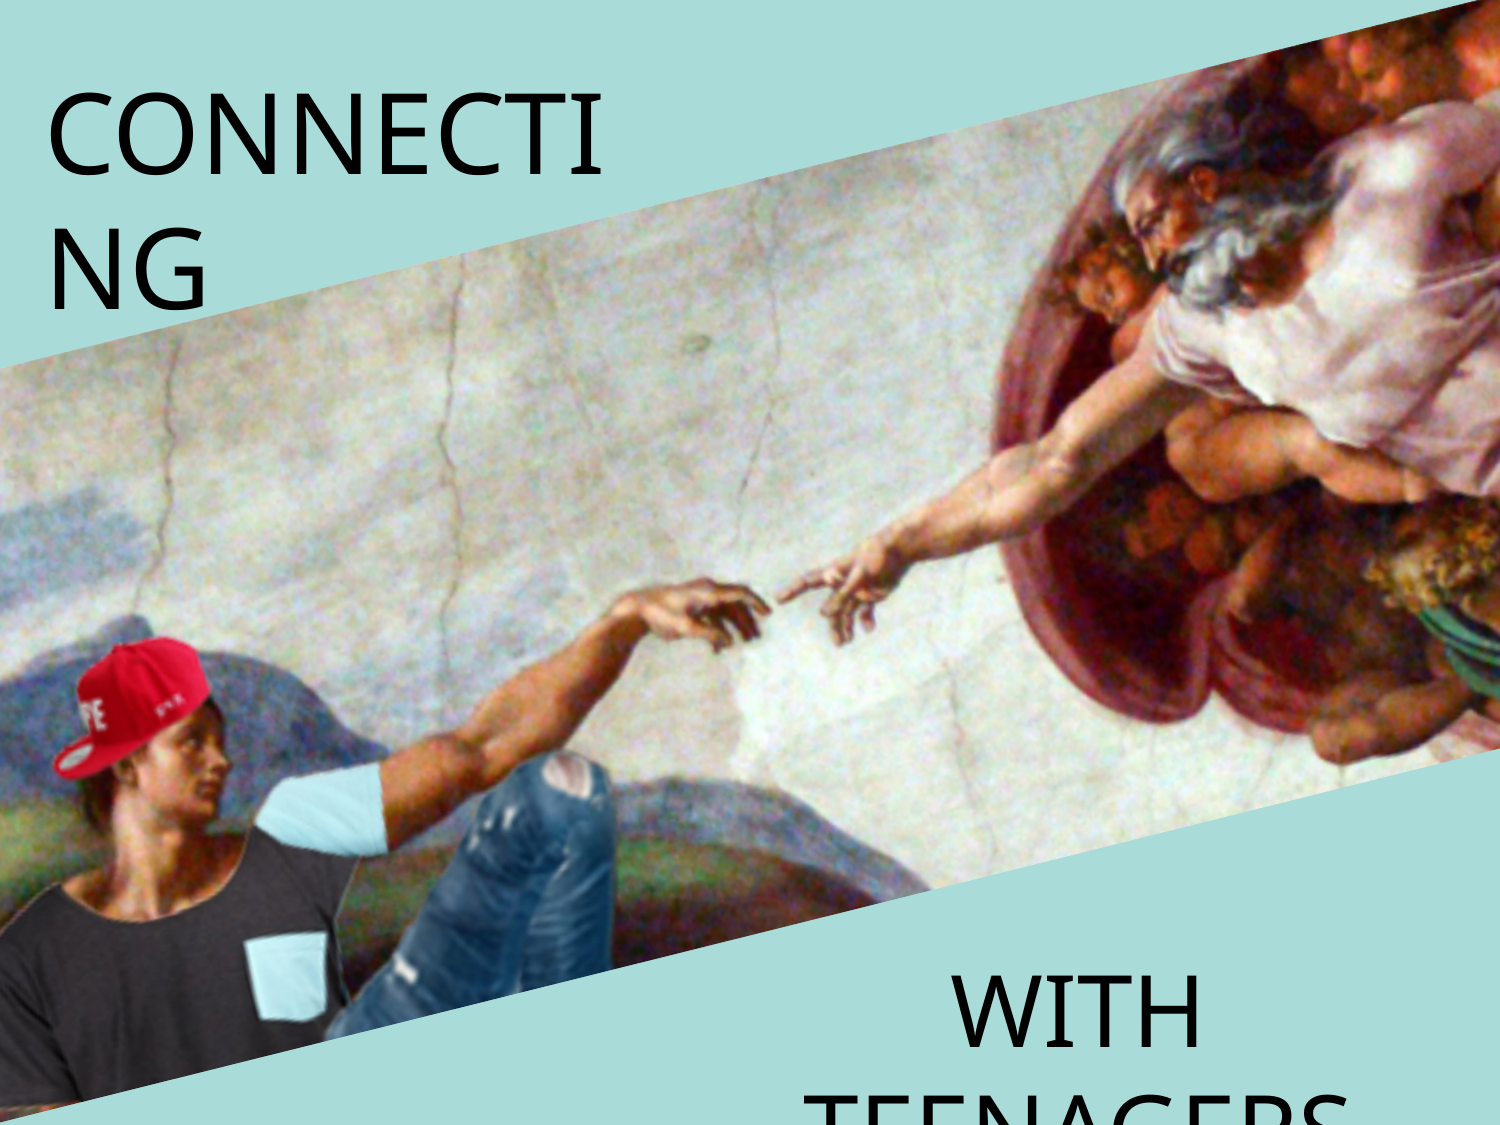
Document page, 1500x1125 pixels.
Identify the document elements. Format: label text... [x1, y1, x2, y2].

picture [0, 0, 1500, 1123]
subtitle WITH TEENAGERS [657, 940, 1500, 1083]
text_box CONNECTING [29, 54, 664, 192]
